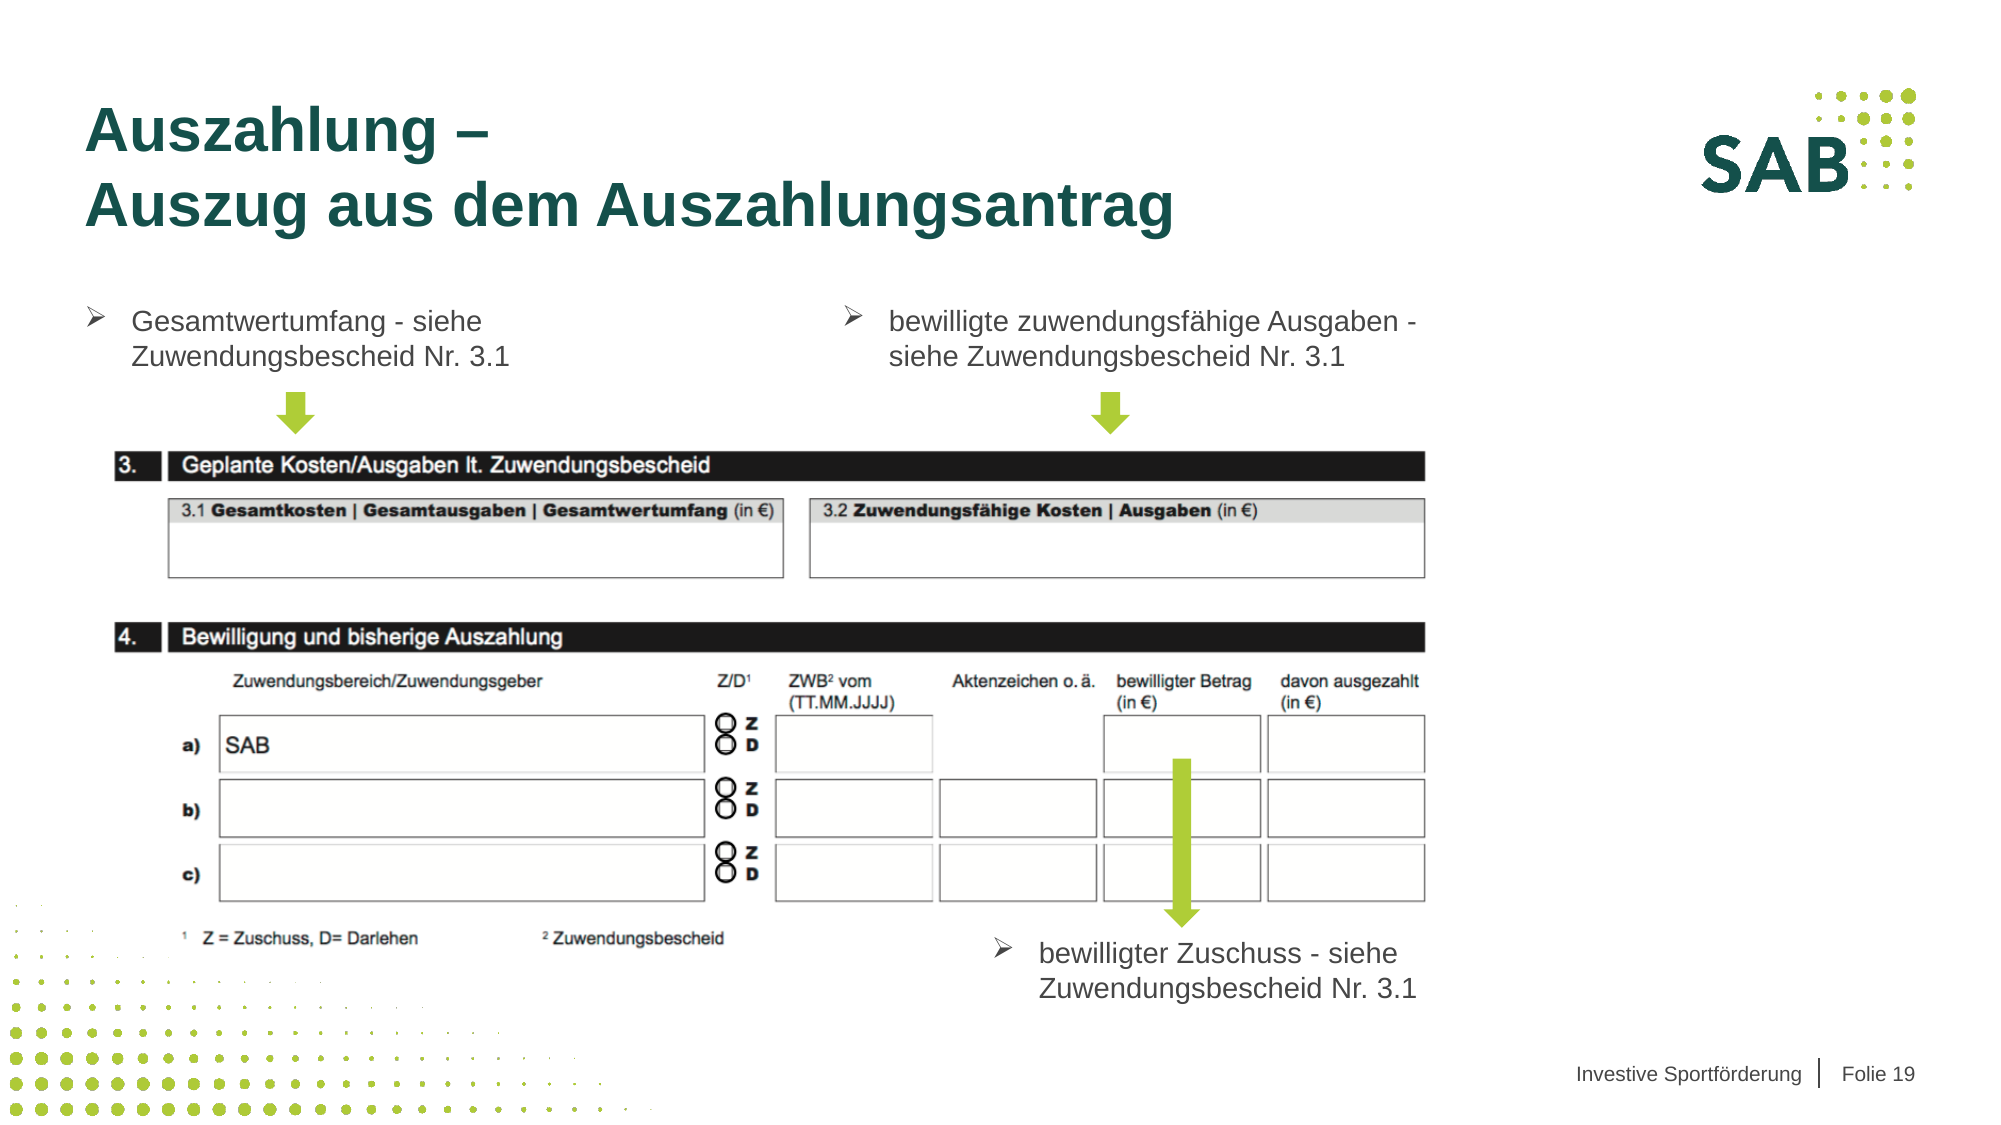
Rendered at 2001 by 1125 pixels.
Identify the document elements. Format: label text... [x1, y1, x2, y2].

slide_number Folie 19 [1818, 1060, 1916, 1086]
text_box [1088, 391, 1133, 436]
picture [0, 447, 1436, 1125]
text_box [273, 391, 318, 436]
list Gesamtwertumfang - siehe Zuwendungsbescheid Nr. 3.1 [84, 302, 546, 470]
picture [1701, 88, 1916, 193]
text_box bewilligter Zuschuss - siehe Zuwendungsbescheid Nr. 3.1 [991, 957, 1436, 1005]
text_box bewilligte zuwendungsfähige Ausgaben - siehe Zuwendungsbescheid Nr. 3.1 [842, 302, 1460, 421]
title Auszahlung – Auszug aus dem Auszahlungsantrag [84, 88, 1502, 240]
footer Investive Sportförderung [739, 1060, 1803, 1086]
